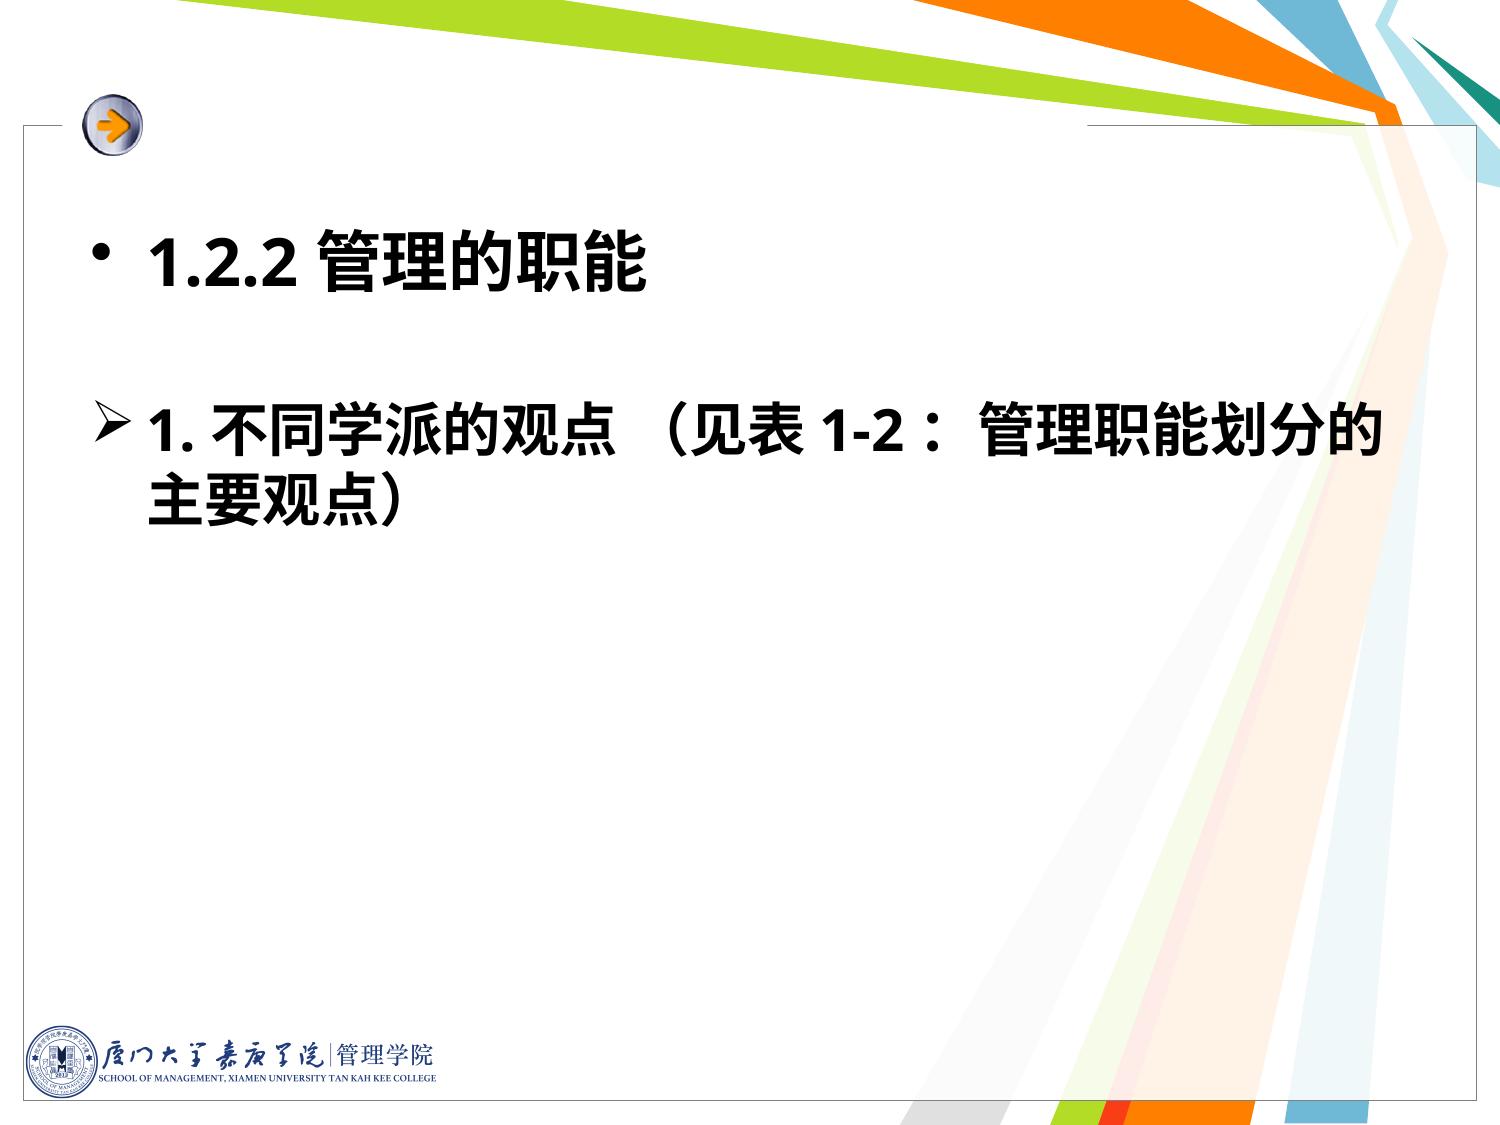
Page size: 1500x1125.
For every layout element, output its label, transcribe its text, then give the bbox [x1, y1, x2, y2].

list 1.2.2管理的职能 1.不同学派的观点 （见表1-2：管理职能划分的主要观点） [75, 212, 1424, 1038]
picture [24, 1024, 438, 1100]
picture [82, 94, 143, 156]
